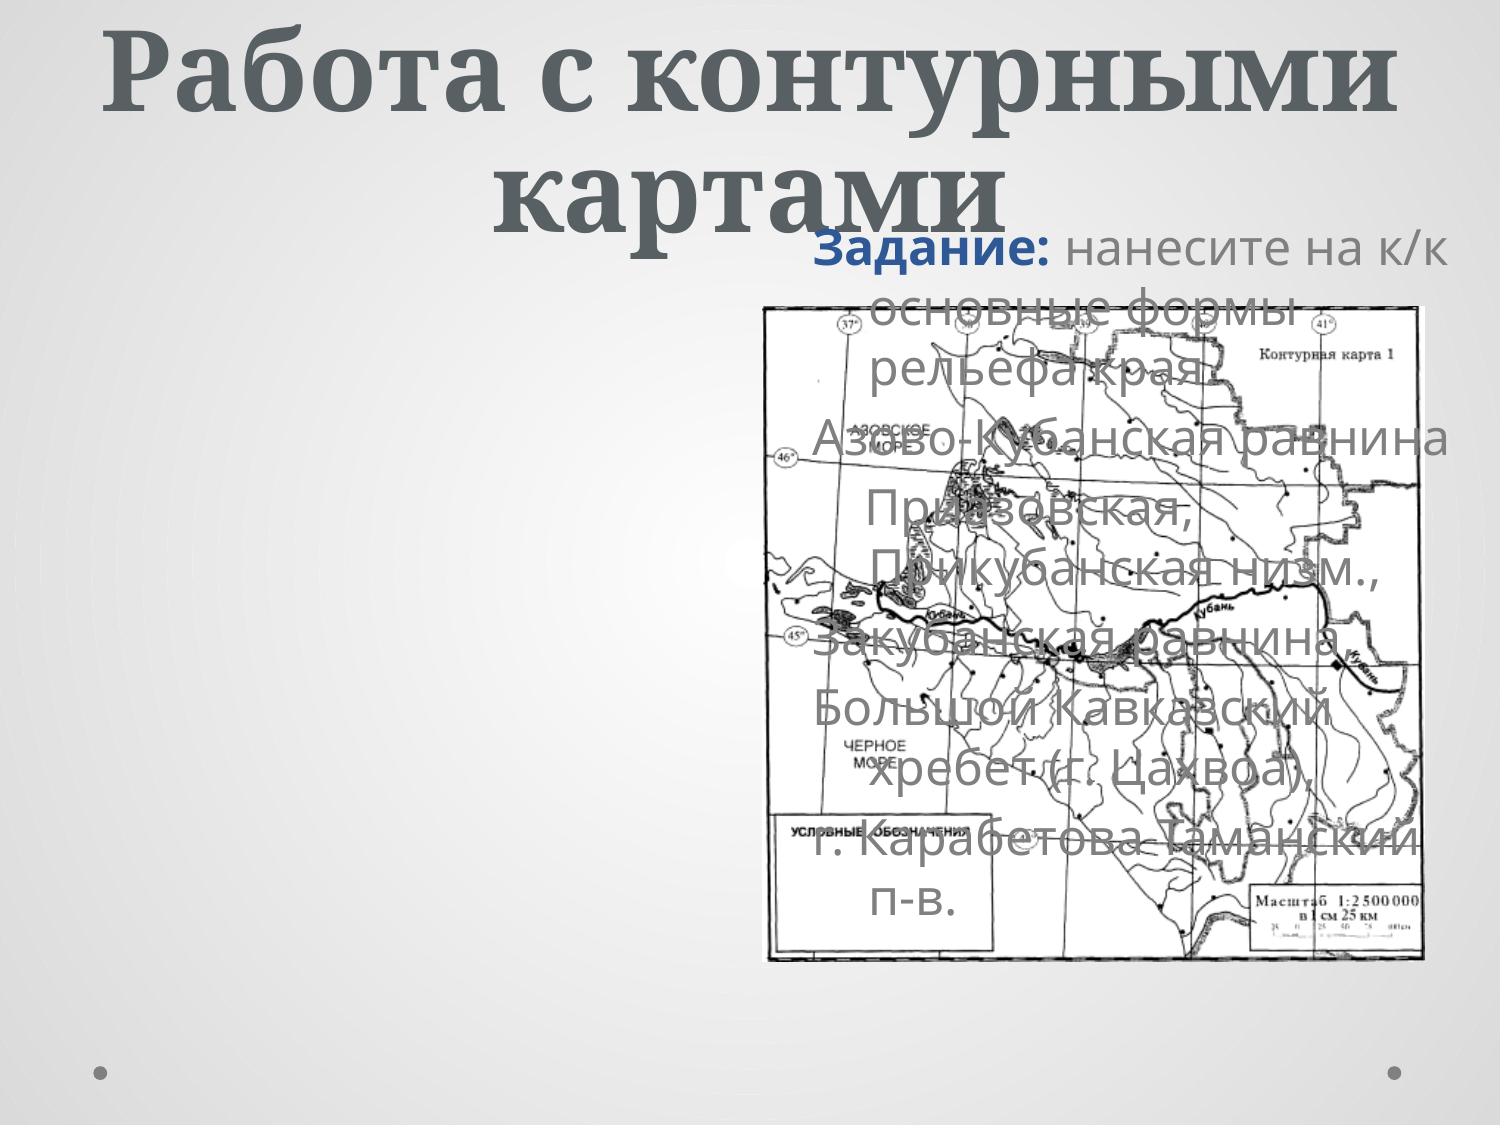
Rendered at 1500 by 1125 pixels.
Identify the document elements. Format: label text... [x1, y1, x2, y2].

list Задание: нанесите на к/к основные формы рельефа края. Азово-Кубанская равнина Приазовская, Прикубанская низм., Закубанская равнина, Большой Кавказский хребет (г. Цахвоа), г. Карабетова Таманский п-в. [797, 208, 1471, 1083]
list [762, 305, 1426, 962]
title Работа с контурными картами [75, 0, 1425, 263]
